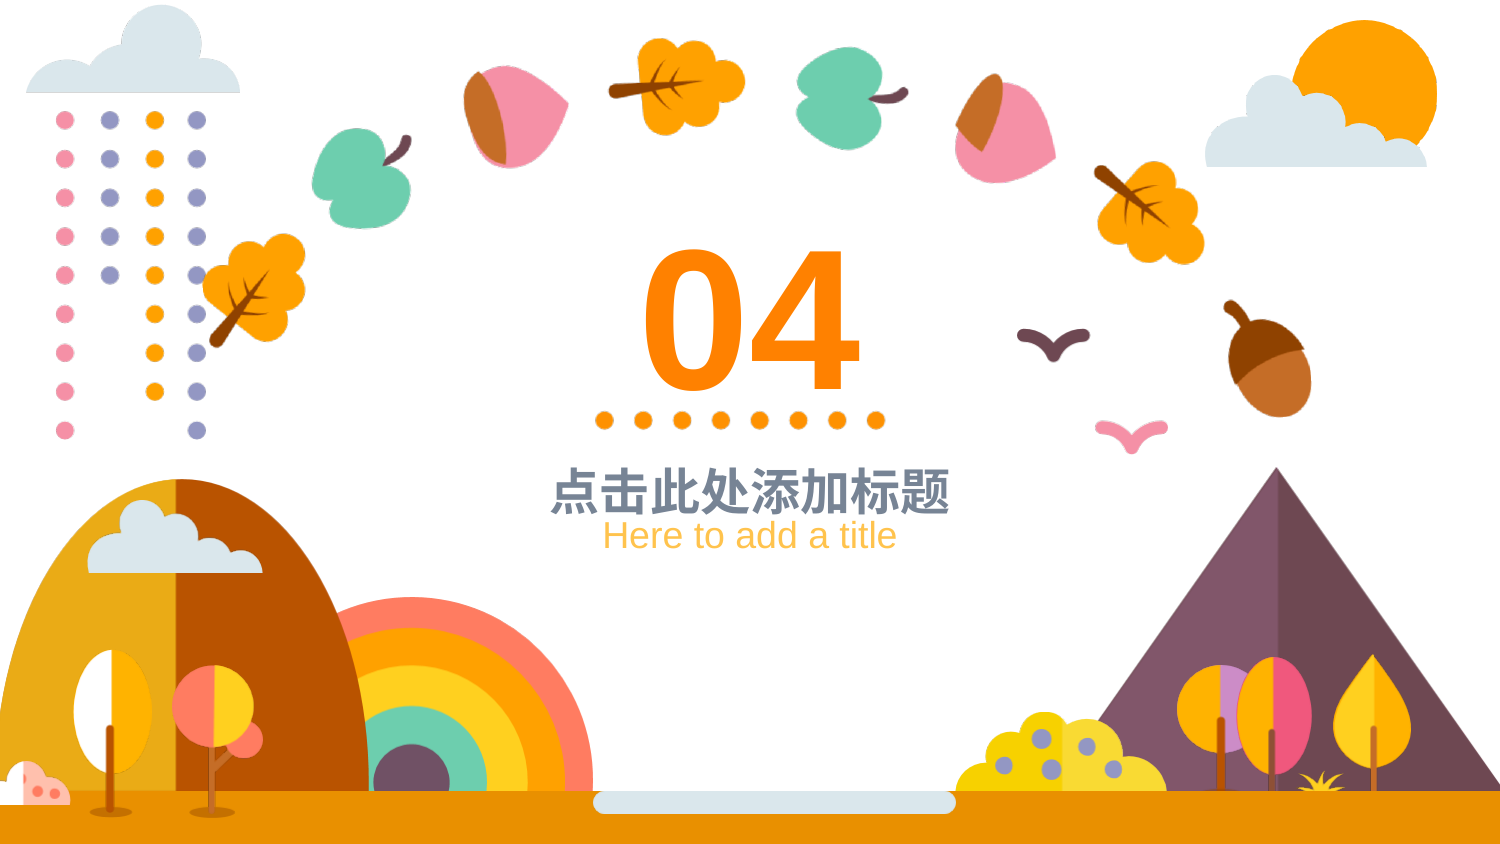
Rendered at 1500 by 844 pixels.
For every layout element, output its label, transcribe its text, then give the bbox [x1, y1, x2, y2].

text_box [1203, 20, 1437, 167]
text_box Here to add a title [767, 503, 1042, 564]
picture [0, 0, 1500, 844]
text_box 点击此处添加标题 [391, 453, 733, 503]
text_box 点击此处添加标题 [767, 453, 1109, 503]
text_box Here to add a title [391, 503, 733, 564]
